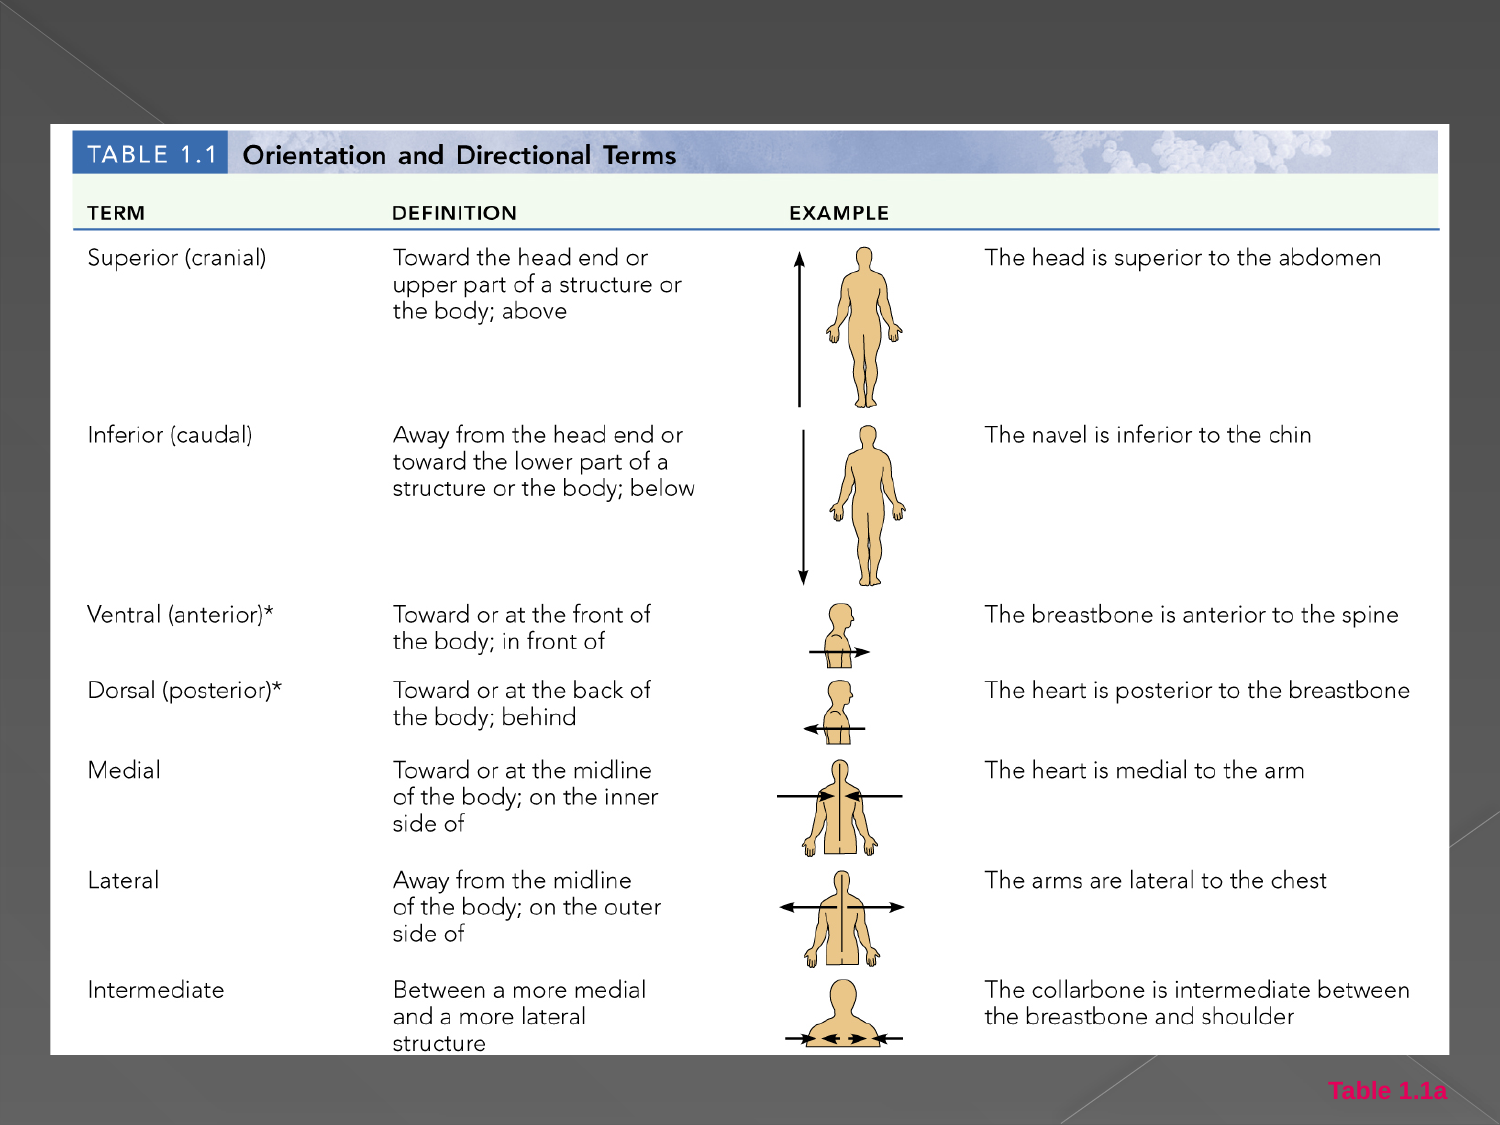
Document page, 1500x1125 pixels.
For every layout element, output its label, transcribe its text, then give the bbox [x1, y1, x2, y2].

title Directional Terms [75, 43, 1425, 110]
text_box Table 1.1a [1200, 1067, 1463, 1113]
picture [50, 124, 1450, 1055]
